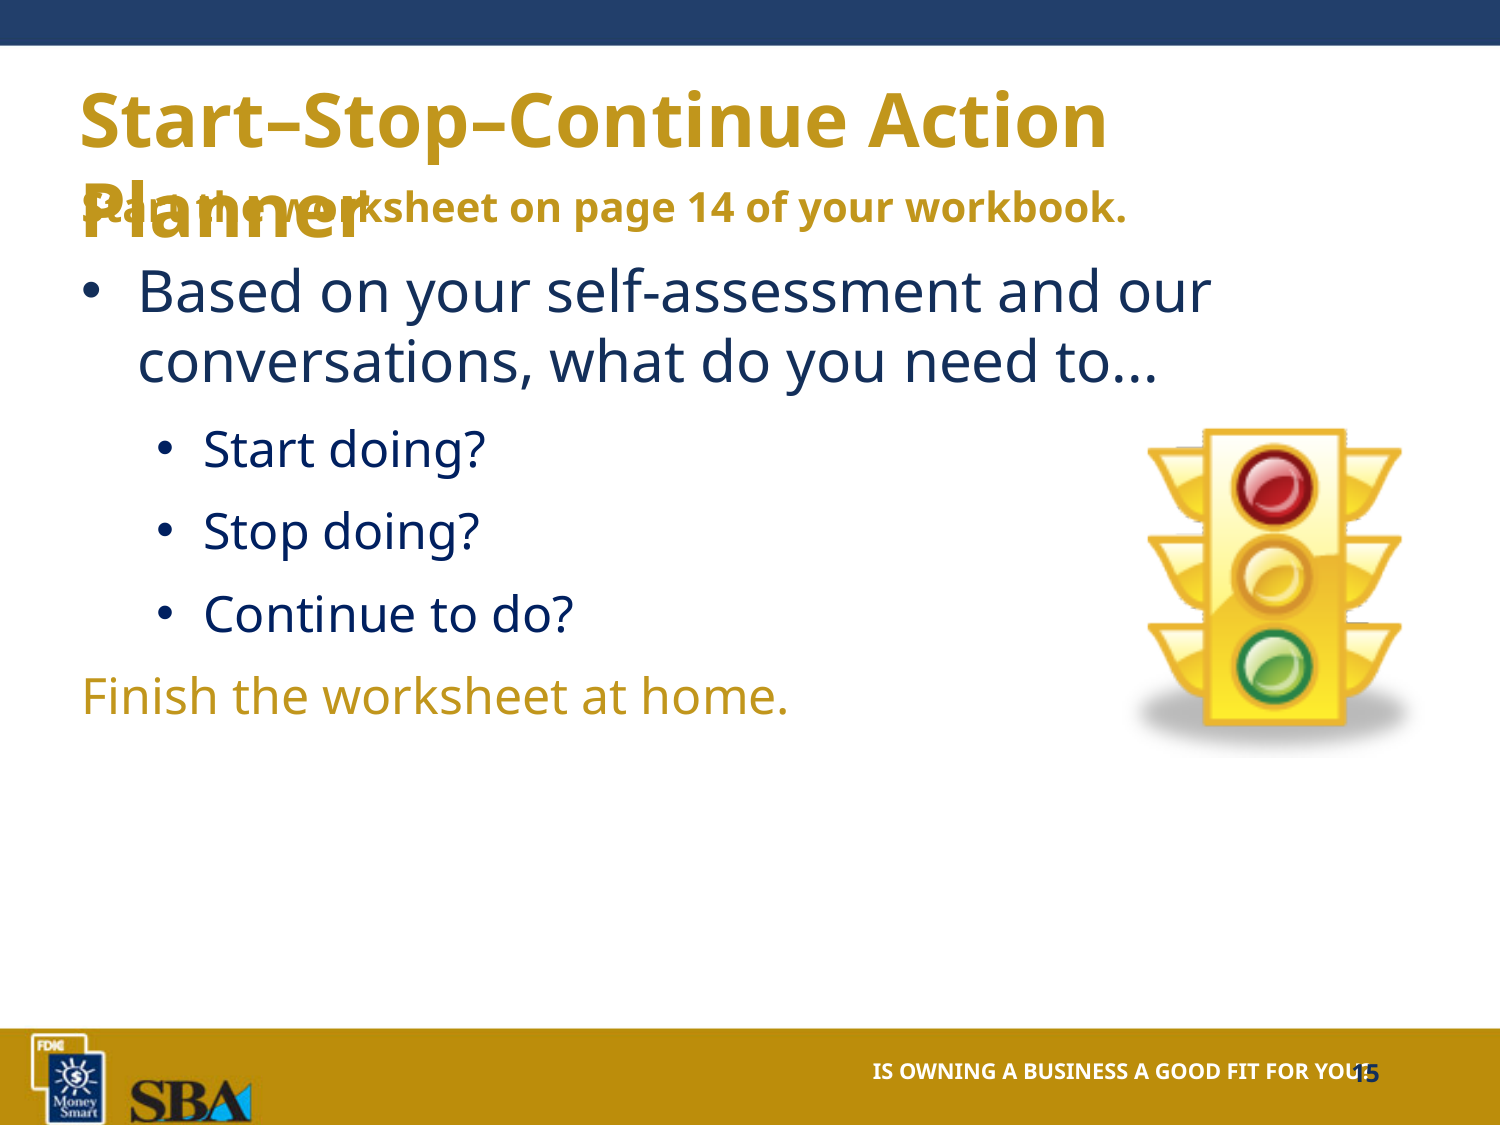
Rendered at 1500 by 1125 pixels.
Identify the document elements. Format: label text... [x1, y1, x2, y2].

title Start–Stop–Continue Action Planner [64, 64, 1415, 165]
list Start the worksheet on page 14 of your workbook. Based on your self-assessment and our conversations, what do you need to... Start doing? Stop doing? Continue to do? Finish the worksheet at home. [66, 172, 1343, 975]
picture [0, 0, 1500, 1125]
